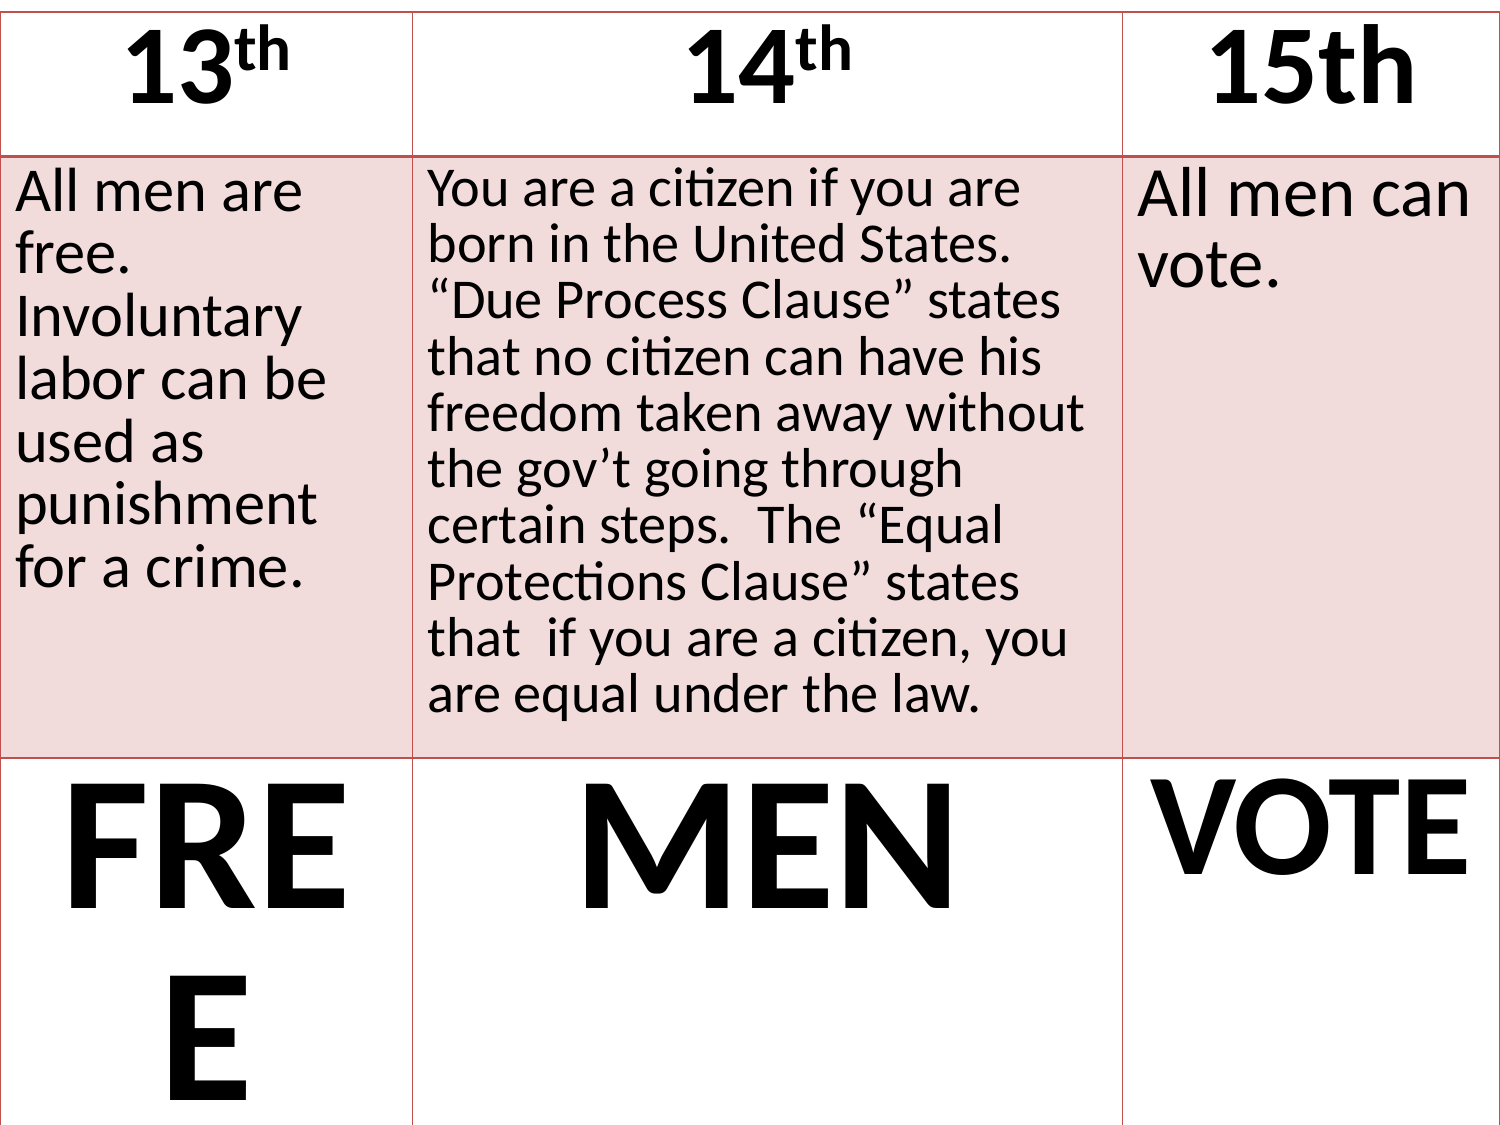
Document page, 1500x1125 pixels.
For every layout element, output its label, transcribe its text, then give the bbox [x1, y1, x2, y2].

table_header 15th [1123, 13, 1499, 155]
table_cell VOTE [1123, 759, 1499, 1125]
table_cell You are a citizen if you are born in the United States. “Due Process Clause” states that no citizen can have his freedom taken away without the gov’t going through certain steps. The “Equal Protections Clause” states that if you are a citizen, you are equal under the law. [413, 158, 1122, 757]
table_cell FREE [1, 759, 412, 1125]
table_cell All men can vote. [1123, 158, 1499, 757]
table_header 14th [413, 13, 1122, 155]
table_cell MEN [413, 759, 1122, 1125]
table_cell All men are free. Involuntary labor can be used as punishment for a crime. [1, 158, 412, 757]
table_header 13th [1, 13, 412, 155]
